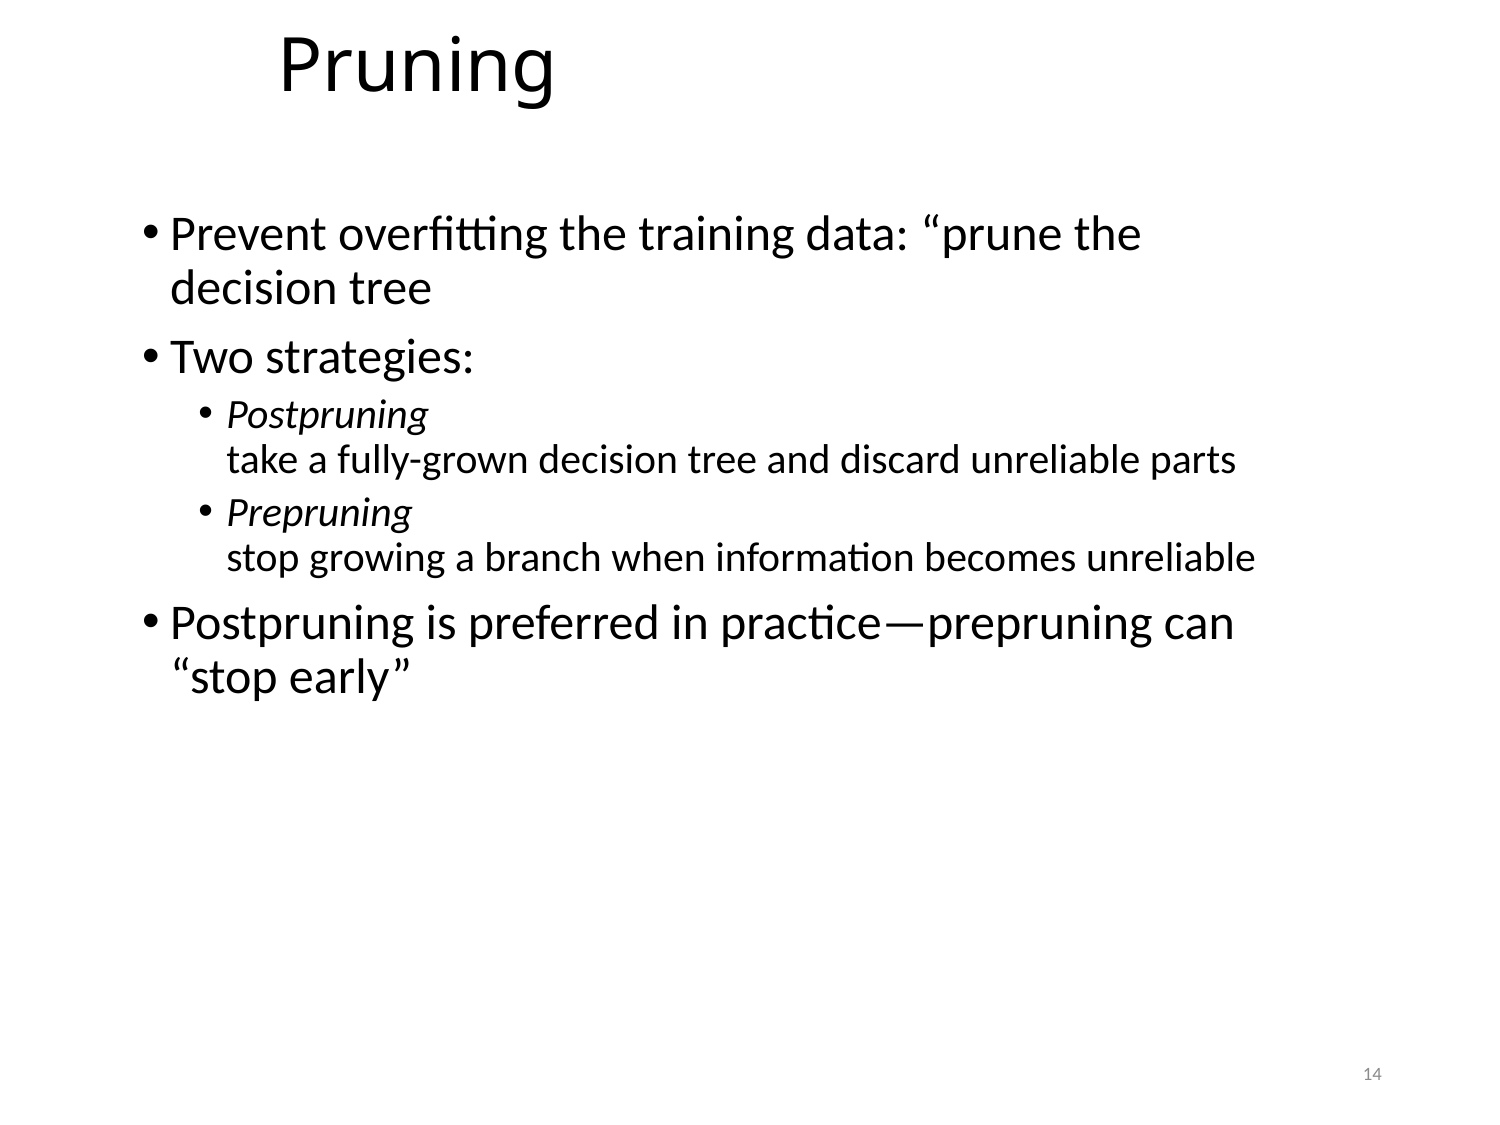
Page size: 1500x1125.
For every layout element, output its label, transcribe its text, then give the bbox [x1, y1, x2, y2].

title Pruning [262, 0, 1500, 148]
list Prevent overfitting the training data: “prune the decision tree Two strategies: Postpruning take a fully-grown decision tree and discard unreliable parts Prepruning stop growing a branch when information becomes unreliable Postpruning is preferred in practice—prepruning can “stop early” [127, 200, 1320, 853]
slide_number 14 [1059, 1042, 1397, 1103]
